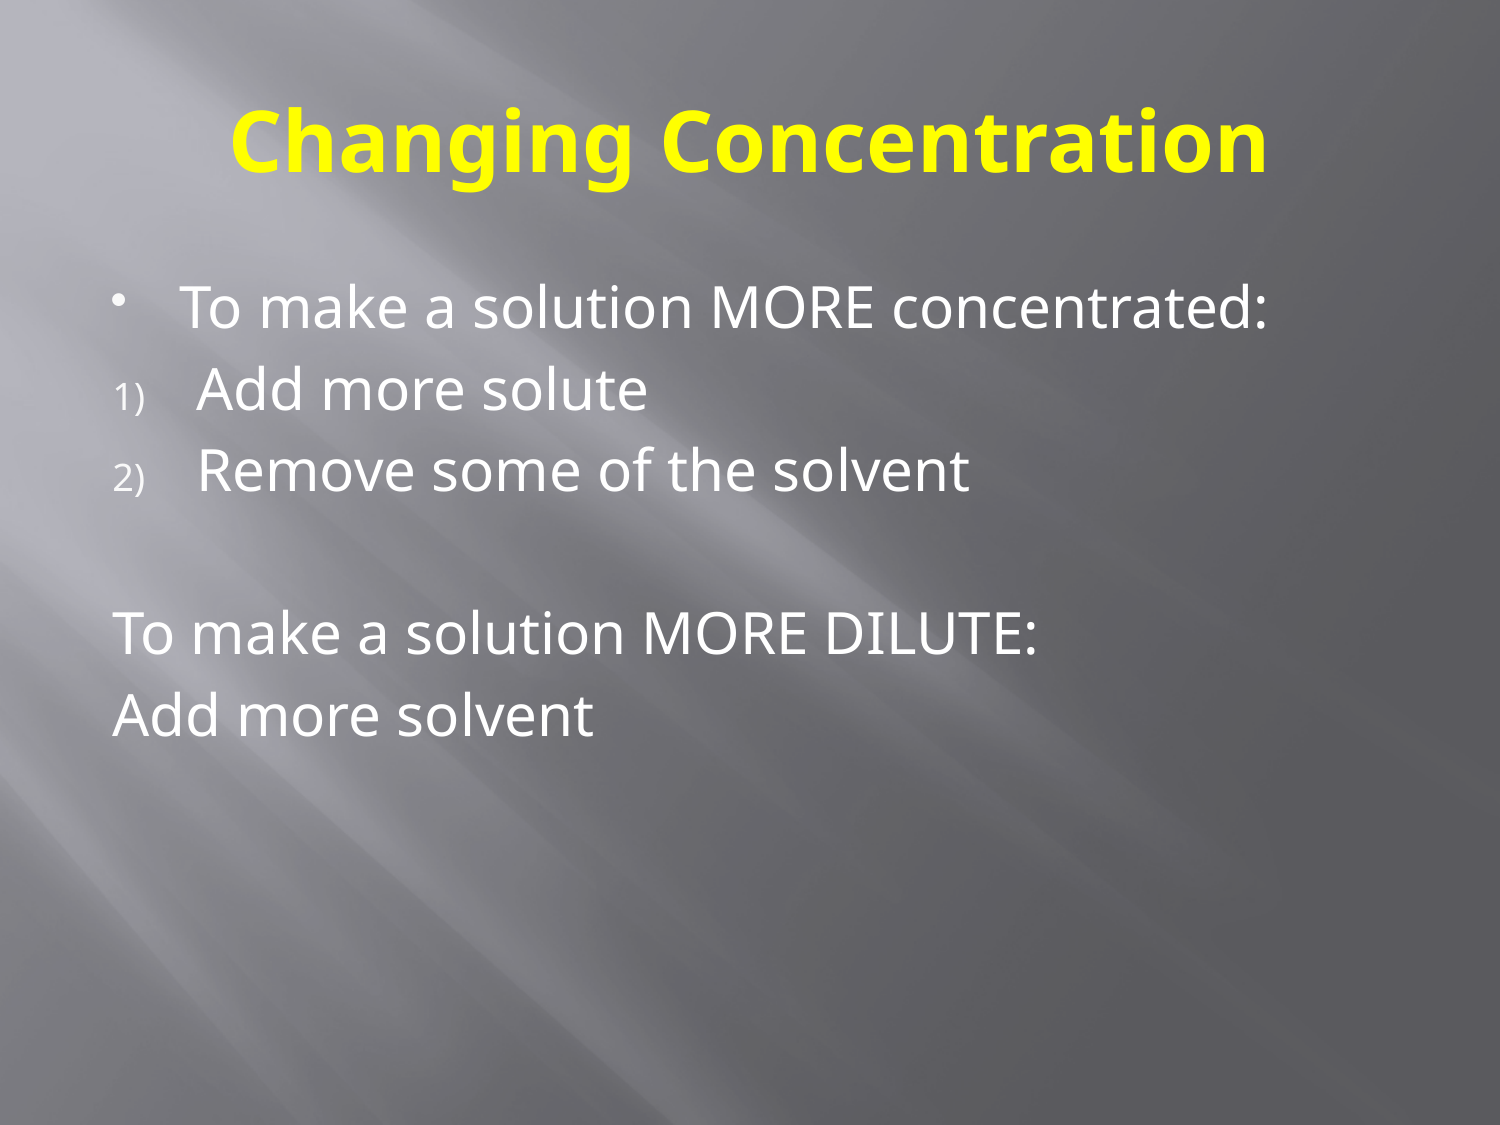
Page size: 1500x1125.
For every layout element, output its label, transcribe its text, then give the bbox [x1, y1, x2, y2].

title Changing Concentration [75, 45, 1425, 233]
list To make a solution MORE concentrated: Add more solute Remove some of the solvent To make a solution MORE DILUTE: Add more solvent [75, 262, 1425, 1035]
